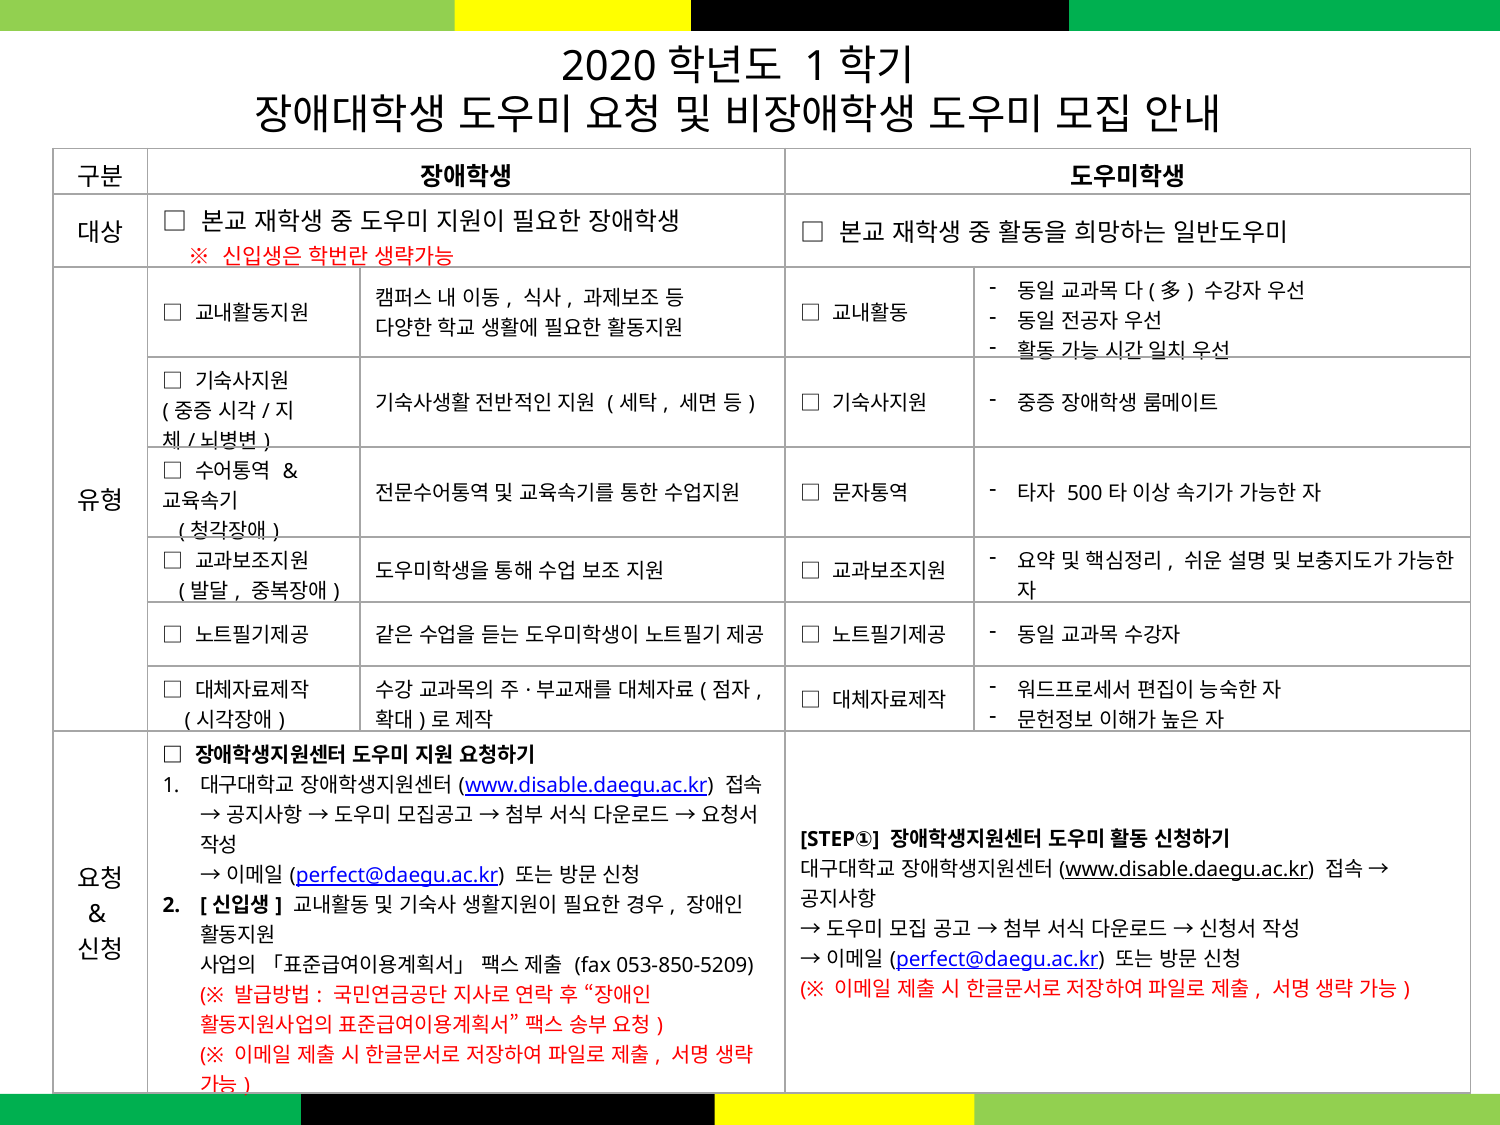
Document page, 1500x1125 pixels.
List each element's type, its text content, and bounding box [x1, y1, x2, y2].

table_cell 캠퍼스 내 이동, 식사, 과제보조 등 다양한 학교 생활에 필요한 활동지원 [361, 268, 784, 356]
table_cell □ 본교 재학생 중 도우미 지원이 필요한 장애학생 ※ 신입생은 학번란 생략가능 [148, 195, 784, 266]
table_cell □ 기숙사지원 [786, 358, 973, 446]
table_cell □ 대체자료제작 (시각장애) [148, 667, 359, 730]
table_cell □ 교과보조지원 [786, 538, 973, 601]
table_cell □ 문자통역 [786, 448, 973, 536]
table_cell □ 기숙사지원 (중증 시각/지체/뇌병변) [148, 358, 359, 446]
table_header 장애학생 [148, 149, 784, 193]
table_cell 동일 교과목 수강자 [975, 603, 1470, 665]
table_cell 요청 &신청 [54, 732, 147, 1092]
table_cell 도우미학생을 통해 수업 보조 지원 [361, 538, 784, 601]
table_header 구분 [54, 149, 147, 193]
table_cell □ 교과보조지원 (발달, 중복장애) [148, 538, 359, 601]
text_box 2020학년도 1학기 장애대학생 도우미 요청 및 비장애학생 도우미 모집 안내 [0, 30, 1494, 146]
table_cell 타자 500타 이상 속기가 가능한 자 [975, 448, 1470, 536]
table_cell [STEP①] 장애학생지원센터 도우미 활동 신청하기 대구대학교 장애학생지원센터(www.disable.daegu.ac.kr) 접속 → 공지사항 → 도우미 모집 공고 → 첨부 서식 다운로드 → 신청서 작성 → 이메일(perfect@daegu.ac.kr) 또는 방문 신청 (※ 이메일 제출 시 한글문서로 저장하여 파일로 제출, 서명 생략 가능) [786, 732, 1470, 1092]
table_cell □ 대체자료제작 [786, 667, 973, 730]
table_cell 워드프로세서 편집이 능숙한 자 문헌정보 이해가 높은 자 [975, 667, 1470, 730]
table_cell 대상 [54, 195, 147, 266]
table_cell □ 본교 재학생 중 활동을 희망하는 일반도우미 [786, 195, 1470, 266]
table_header 도우미학생 [786, 149, 1470, 193]
table_cell 동일 교과목 다(多) 수강자 우선 동일 전공자 우선 활동 가능 시간 일치 우선 [975, 268, 1470, 356]
table_cell □ 수어통역 & 교육속기 (청각장애) [148, 448, 359, 536]
table_cell 같은 수업을 듣는 도우미학생이 노트필기 제공 [361, 603, 784, 665]
table_cell 요약 및 핵심정리, 쉬운 설명 및 보충지도가 가능한 자 [975, 538, 1470, 601]
table_cell 유형 [54, 268, 147, 730]
table_cell □ 장애학생지원센터 도우미 지원 요청하기 대구대학교 장애학생지원센터(www.disable.daegu.ac.kr) 접속 → 공지사항 → 도우미 모집공고 → 첨부 서식 다운로드 → 요청서 작성 → 이메일(perfect@daegu.ac.kr) 또는 방문 신청 [신입생] 교내활동 및 기숙사 생활지원이 필요한 경우, 장애인 활동지원 사업의 「표준급여이용계획서」 팩스 제출 (fax 053-850-5209) (※ 발급방법: 국민연금공단 지사로 연락 후 “장애인 활동지원사업의 표준급여이용계획서” 팩스 송부 요청) (※ 이메일 제출 시 한글문서로 저장하여 파일로 제출, 서명 생략 가능) [148, 732, 784, 1092]
table_cell 수강 교과목의 주·부교재를 대체자료(점자, 확대)로 제작 [361, 667, 784, 730]
table_cell 중증 장애학생 룸메이트 [975, 358, 1470, 446]
table_cell 전문수어통역 및 교육속기를 통한 수업지원 [361, 448, 784, 536]
table_cell □ 교내활동 [786, 268, 973, 356]
table_cell □ 노트필기제공 [786, 603, 973, 665]
table_cell □ 교내활동지원 [148, 268, 359, 356]
table_cell □ 노트필기제공 [148, 603, 359, 665]
table_cell 기숙사생활 전반적인 지원 (세탁, 세면 등) [361, 358, 784, 446]
